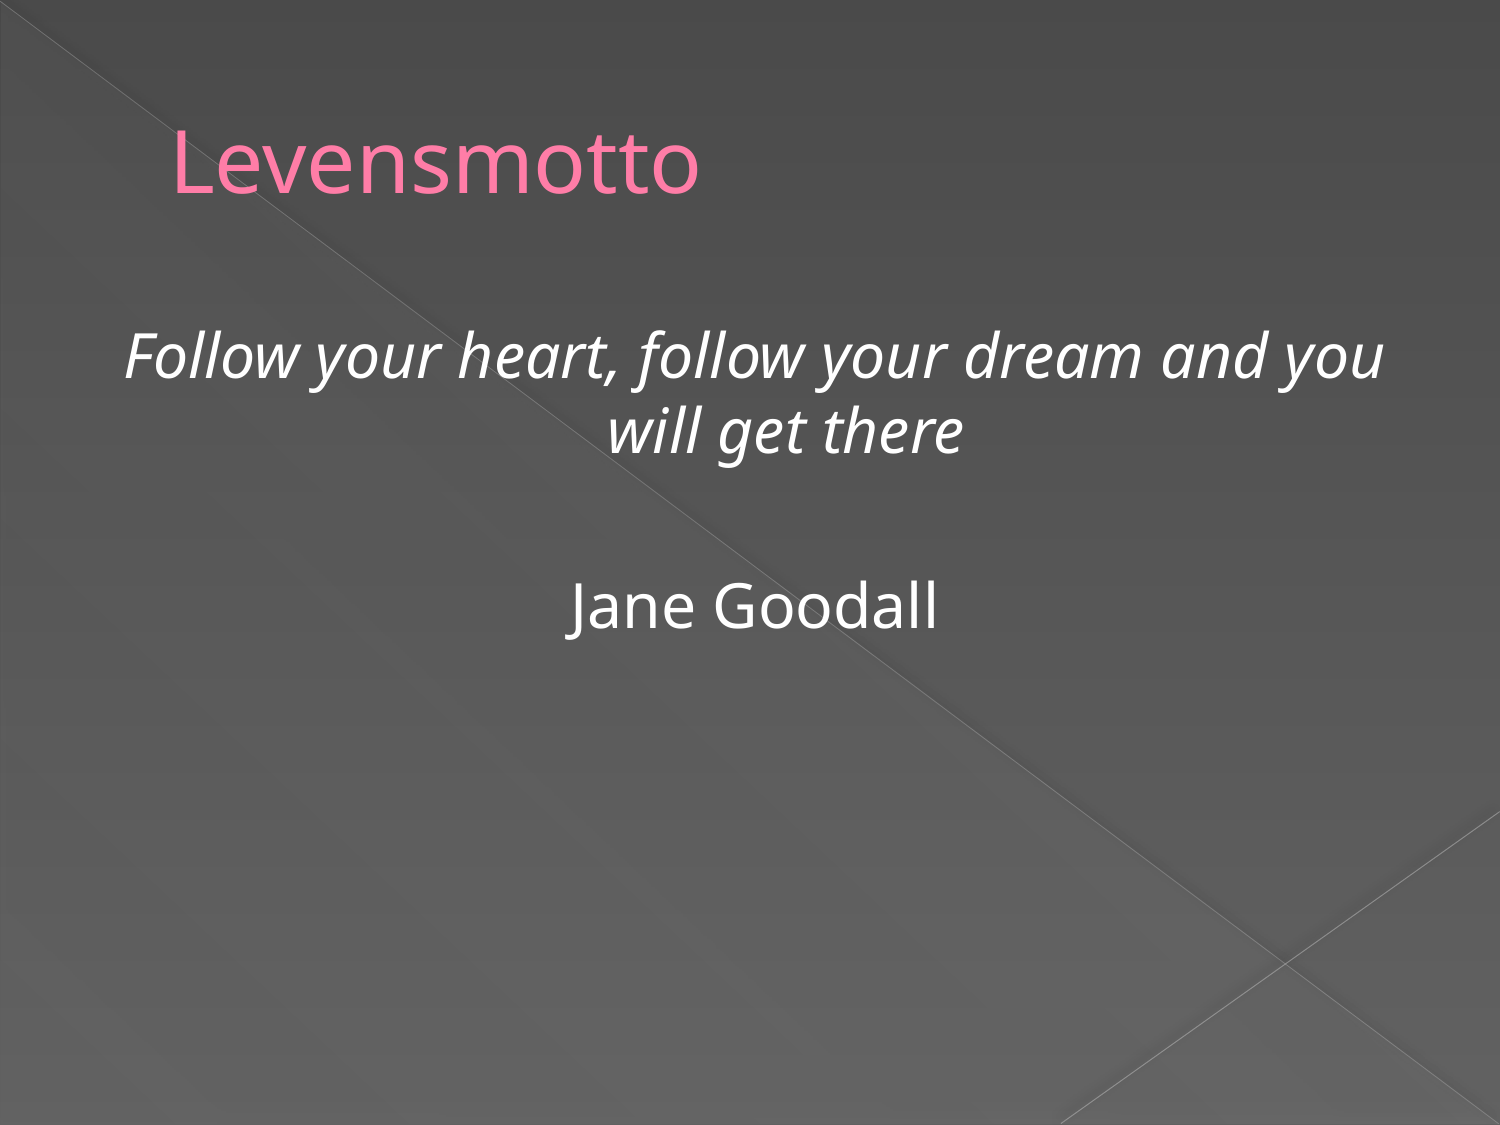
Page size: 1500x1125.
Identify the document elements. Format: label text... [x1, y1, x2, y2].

list Follow your heart, follow your dream and you will get there Jane Goodall [75, 308, 1425, 1059]
title Levensmotto [75, 43, 1425, 274]
